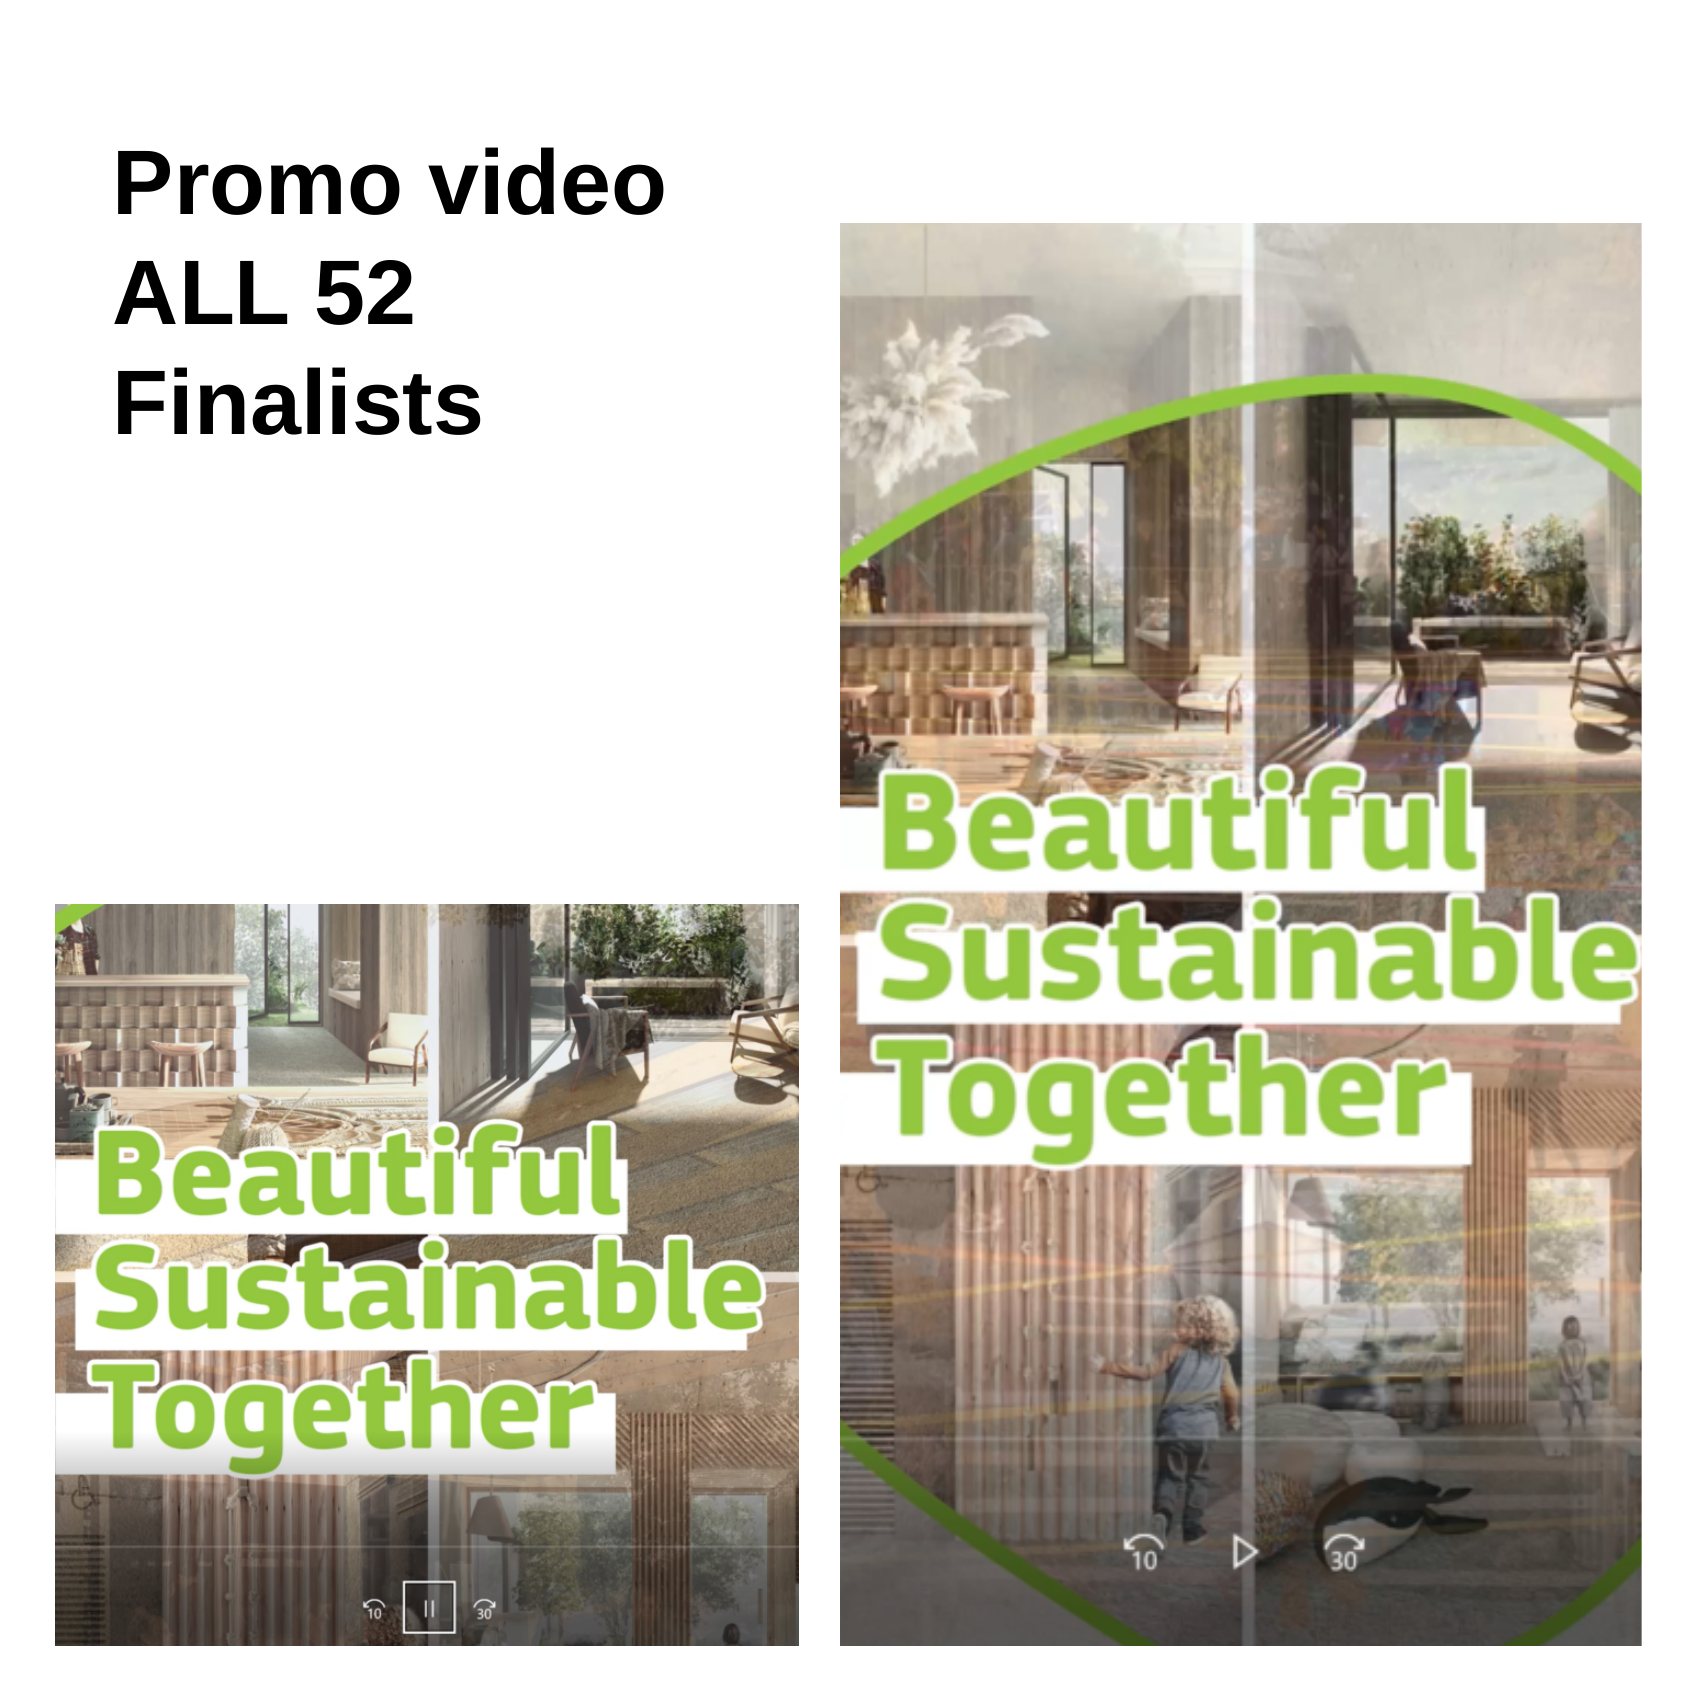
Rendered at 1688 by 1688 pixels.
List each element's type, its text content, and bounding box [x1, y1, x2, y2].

text_box Promo video ALL 52 Finalists [97, 115, 733, 460]
picture [55, 903, 799, 1646]
picture [839, 222, 1642, 1646]
